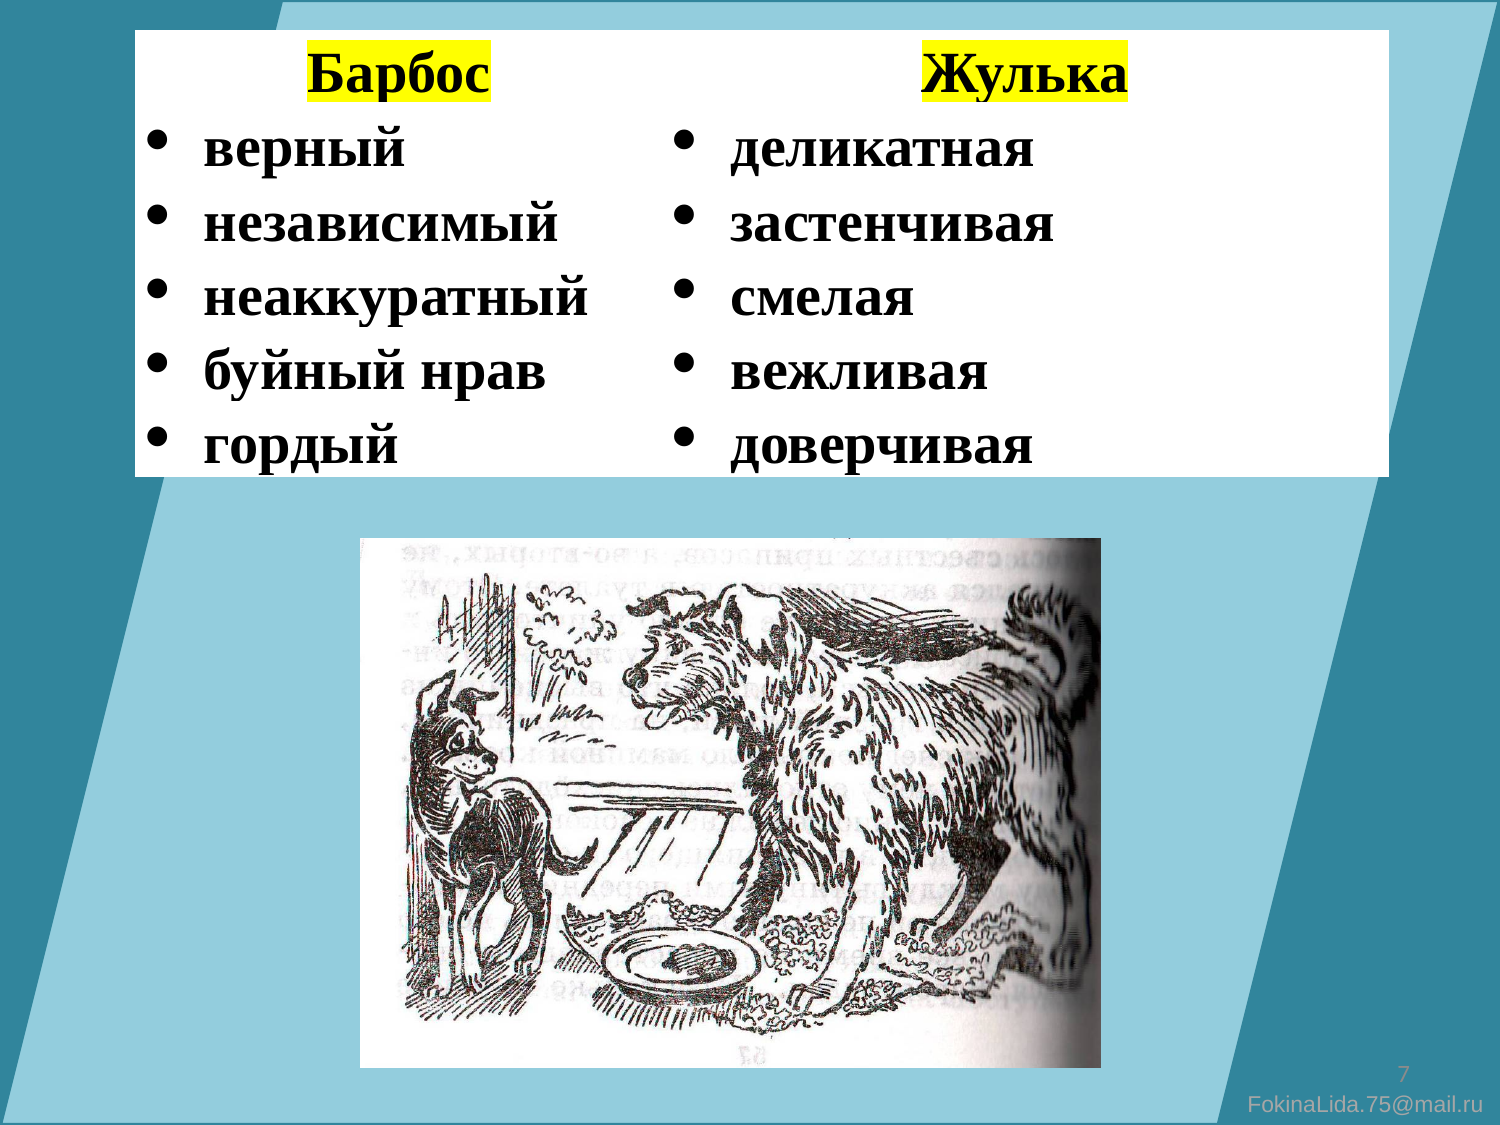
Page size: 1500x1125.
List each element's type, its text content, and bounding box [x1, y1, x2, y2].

picture [359, 538, 1102, 1069]
table_cell буйный нрав [137, 329, 662, 401]
slide_number 7 [1074, 1042, 1425, 1103]
table_cell деликатная [663, 108, 1387, 179]
table_cell доверчивая [663, 403, 1387, 475]
table_cell верный [137, 108, 662, 179]
table_cell смелая [663, 255, 1387, 327]
table_cell неаккуратный [137, 255, 662, 327]
table_cell гордый [137, 403, 662, 475]
table_cell независимый [137, 180, 662, 253]
table_header Жулька [663, 32, 1387, 102]
table_cell застенчивая [663, 180, 1387, 253]
table_cell вежливая [663, 329, 1387, 401]
table_header Барбос [137, 32, 662, 102]
